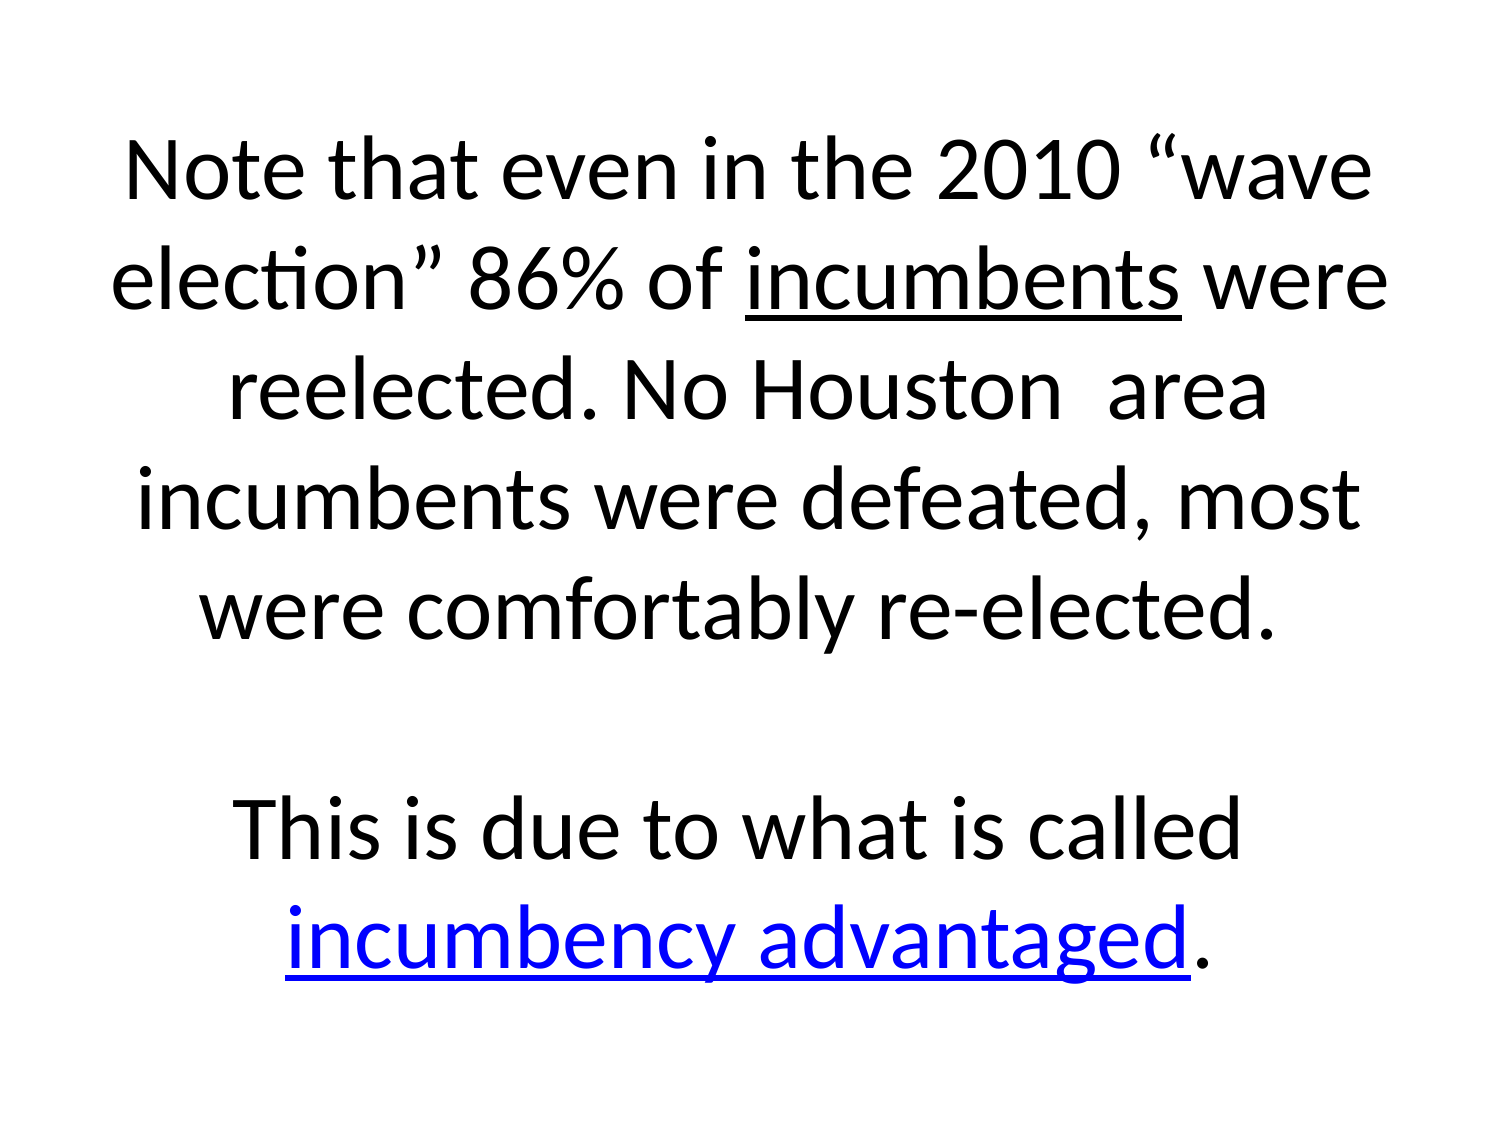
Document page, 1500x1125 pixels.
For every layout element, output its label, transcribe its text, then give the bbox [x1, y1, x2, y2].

title Note that even in the 2010 “wave election” 86% of incumbents were reelected. No Houston area incumbents were defeated, most were comfortably re-elected. This is due to what is called incumbency advantaged. [74, 44, 1426, 1051]
